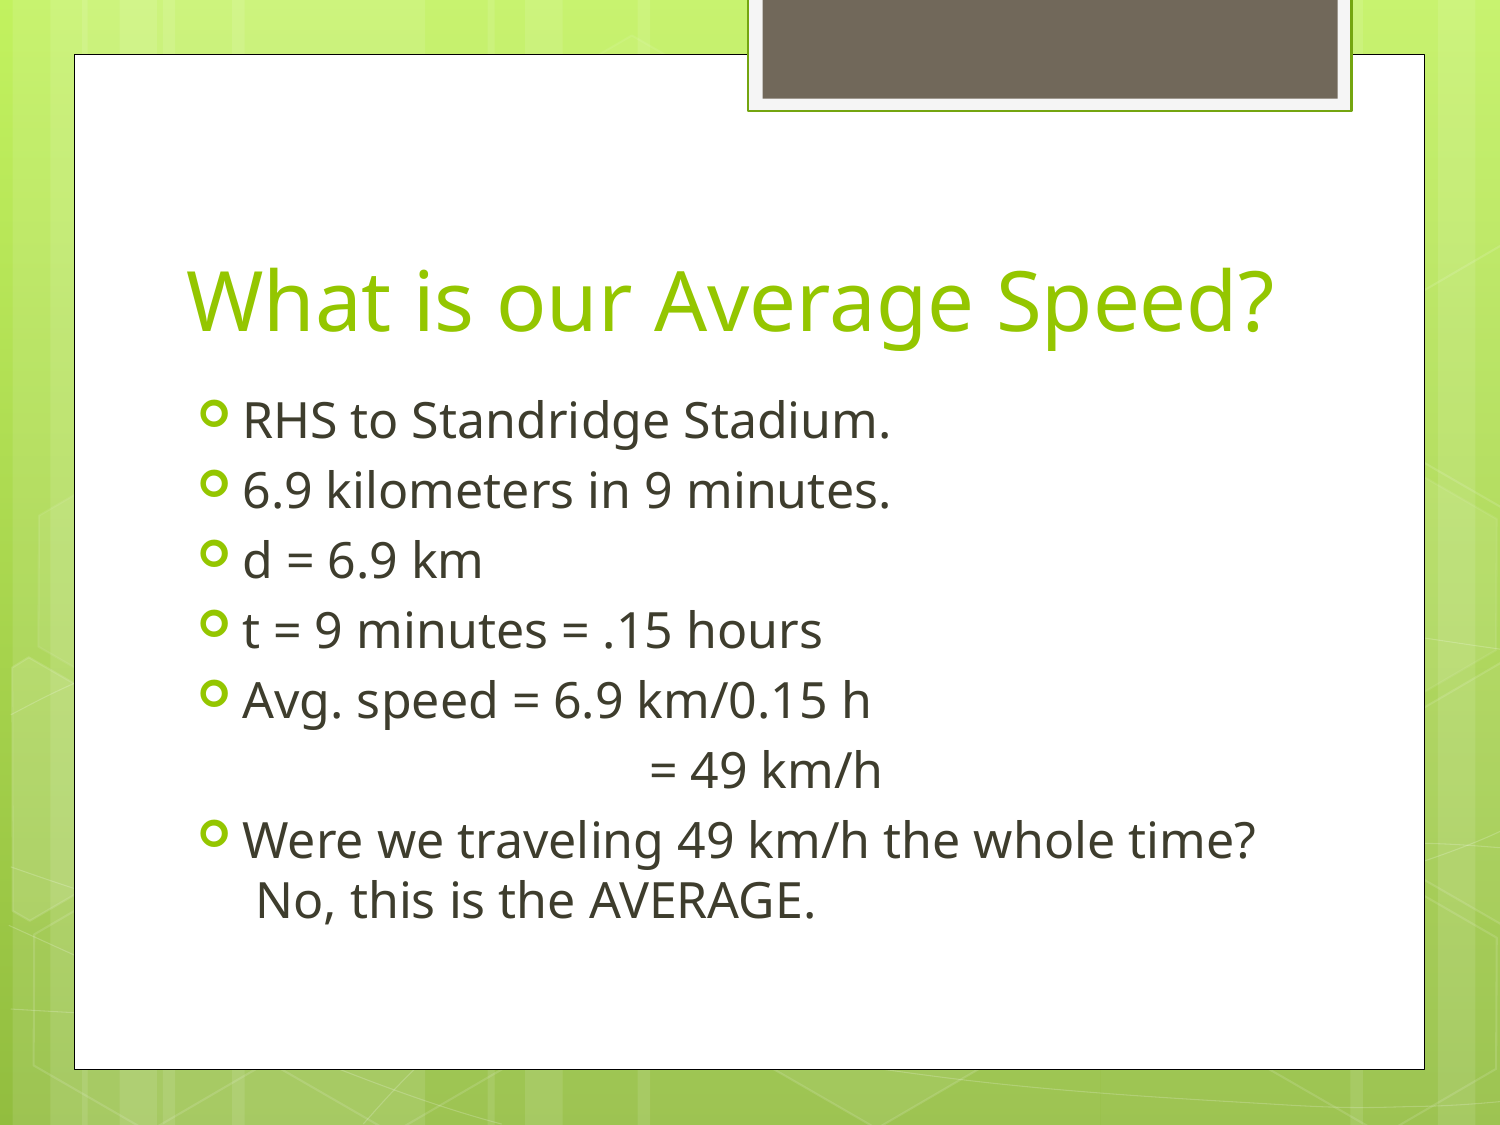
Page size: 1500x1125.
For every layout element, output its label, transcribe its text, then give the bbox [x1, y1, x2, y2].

title What is our Average Speed? [171, 168, 1324, 357]
list RHS to Standridge Stadium. 6.9 kilometers in 9 minutes. d = 6.9 km t = 9 minutes = .15 hours Avg. speed = 6.9 km/0.15 h = 49 km/h Were we traveling 49 km/h the whole time? No, this is the AVERAGE. [171, 381, 1283, 957]
